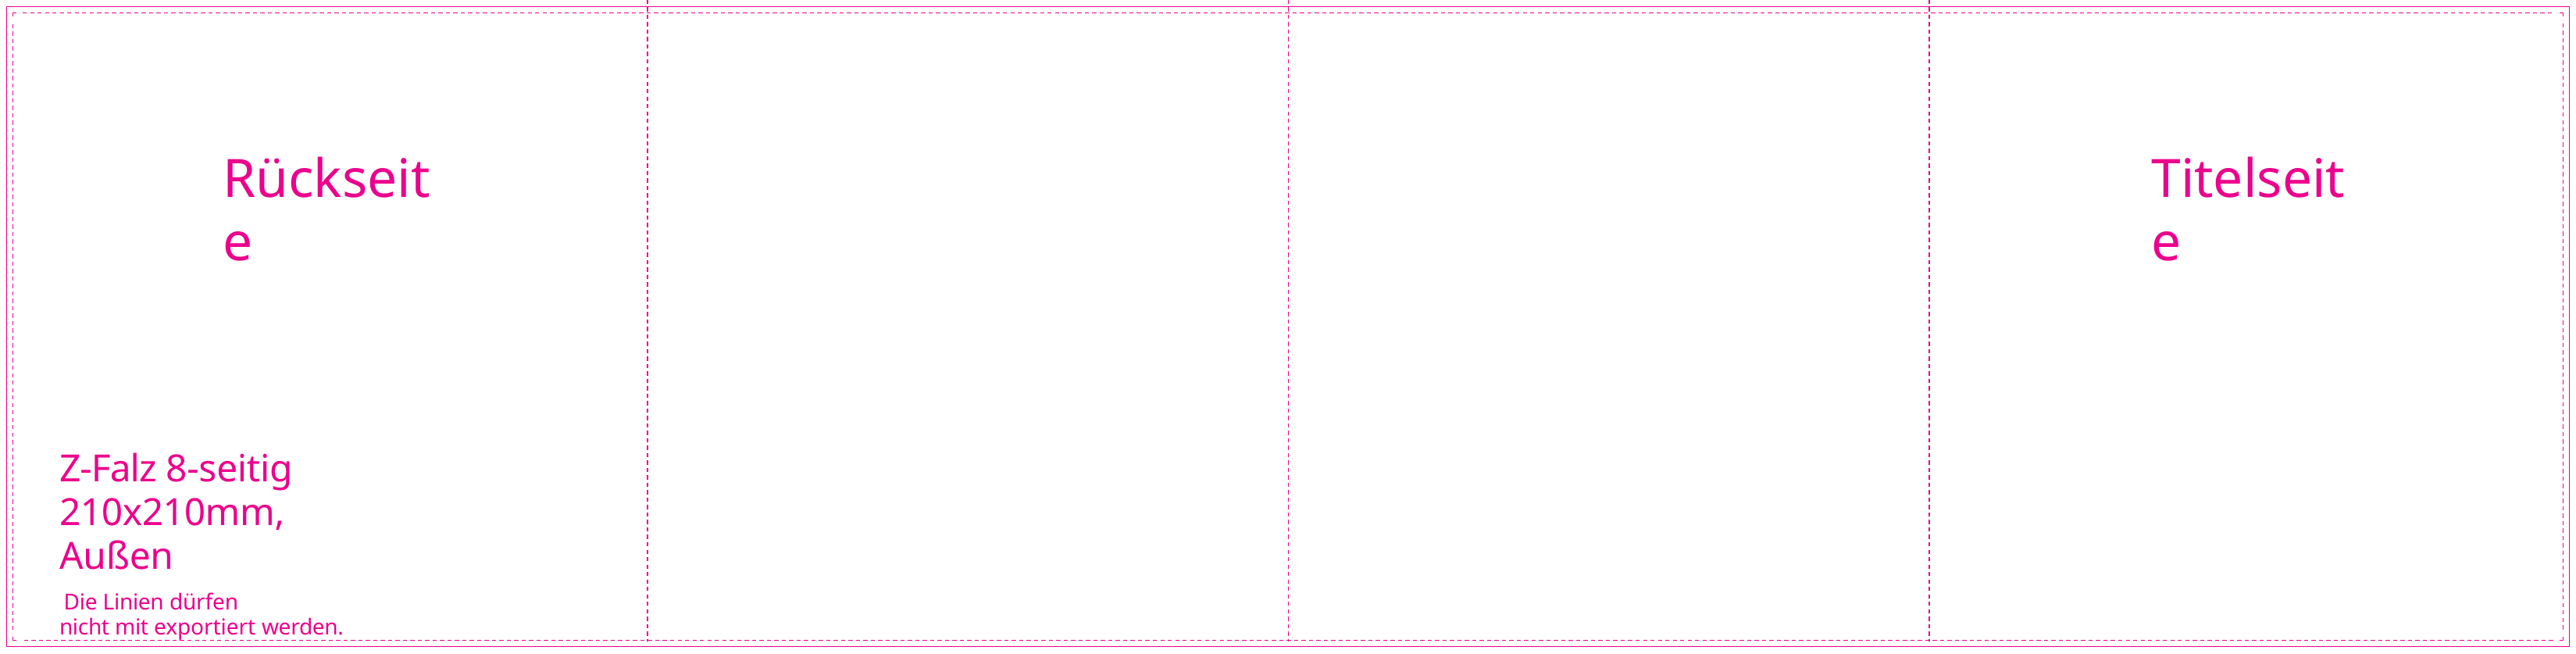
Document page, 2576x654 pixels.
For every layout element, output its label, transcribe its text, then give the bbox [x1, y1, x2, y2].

text_box Z-Falz 8-seitig 210x210mm, Außen Die Linien dürfen nicht mit exportiert werden. [57, 441, 366, 640]
title Rückseite [221, 142, 433, 272]
text_box Titelseite [2150, 142, 2350, 272]
